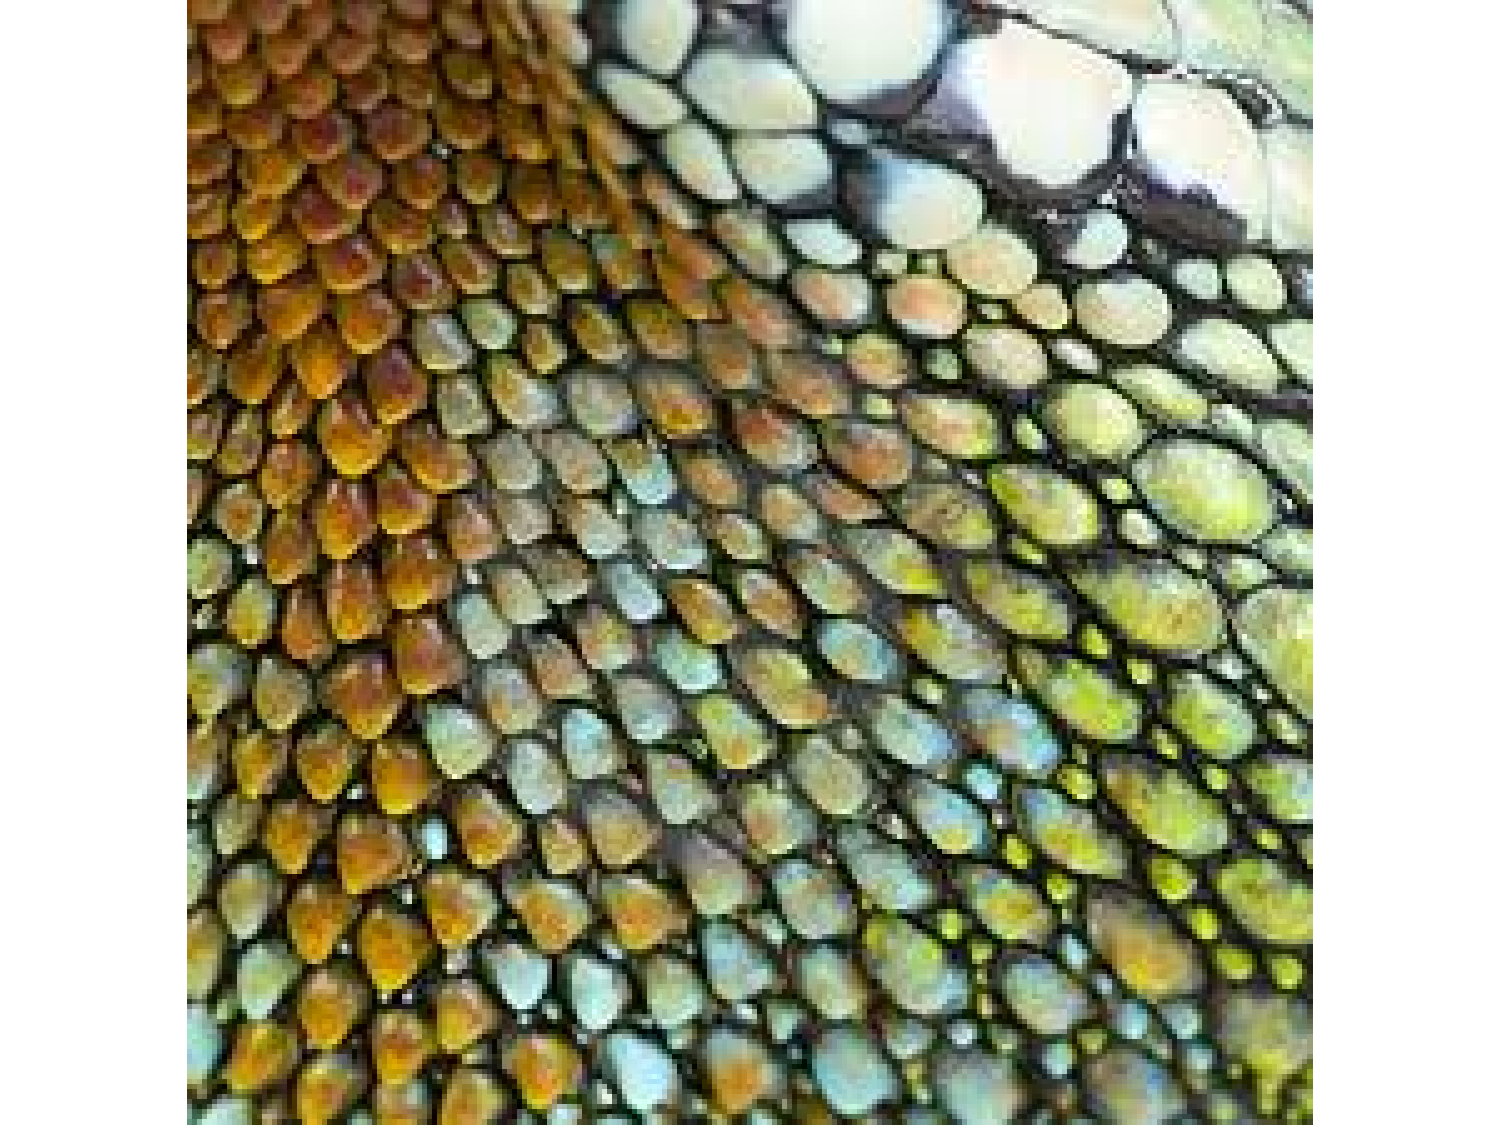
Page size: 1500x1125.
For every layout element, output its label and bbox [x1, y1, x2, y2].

picture [187, 0, 1313, 1125]
